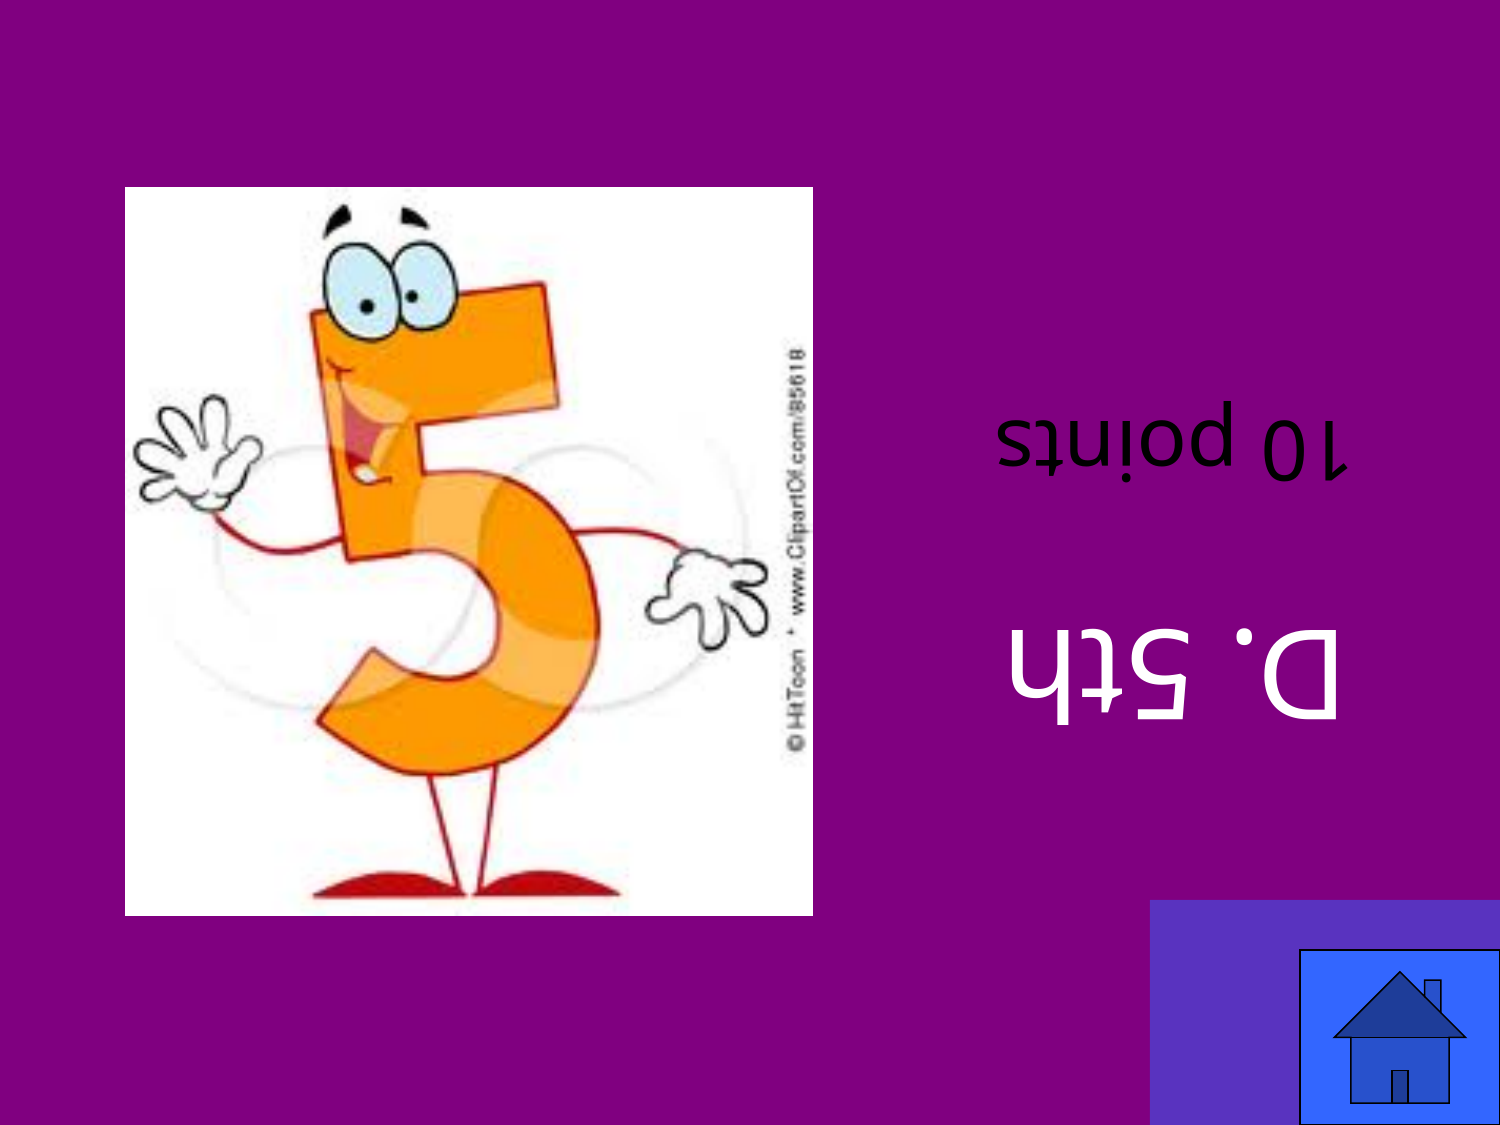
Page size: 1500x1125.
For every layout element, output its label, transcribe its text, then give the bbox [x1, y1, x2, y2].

text_box [1299, 950, 1500, 1125]
picture [124, 187, 813, 917]
text_box [1149, 899, 1500, 1125]
text_box D. 5th 10 points [816, 397, 1500, 763]
